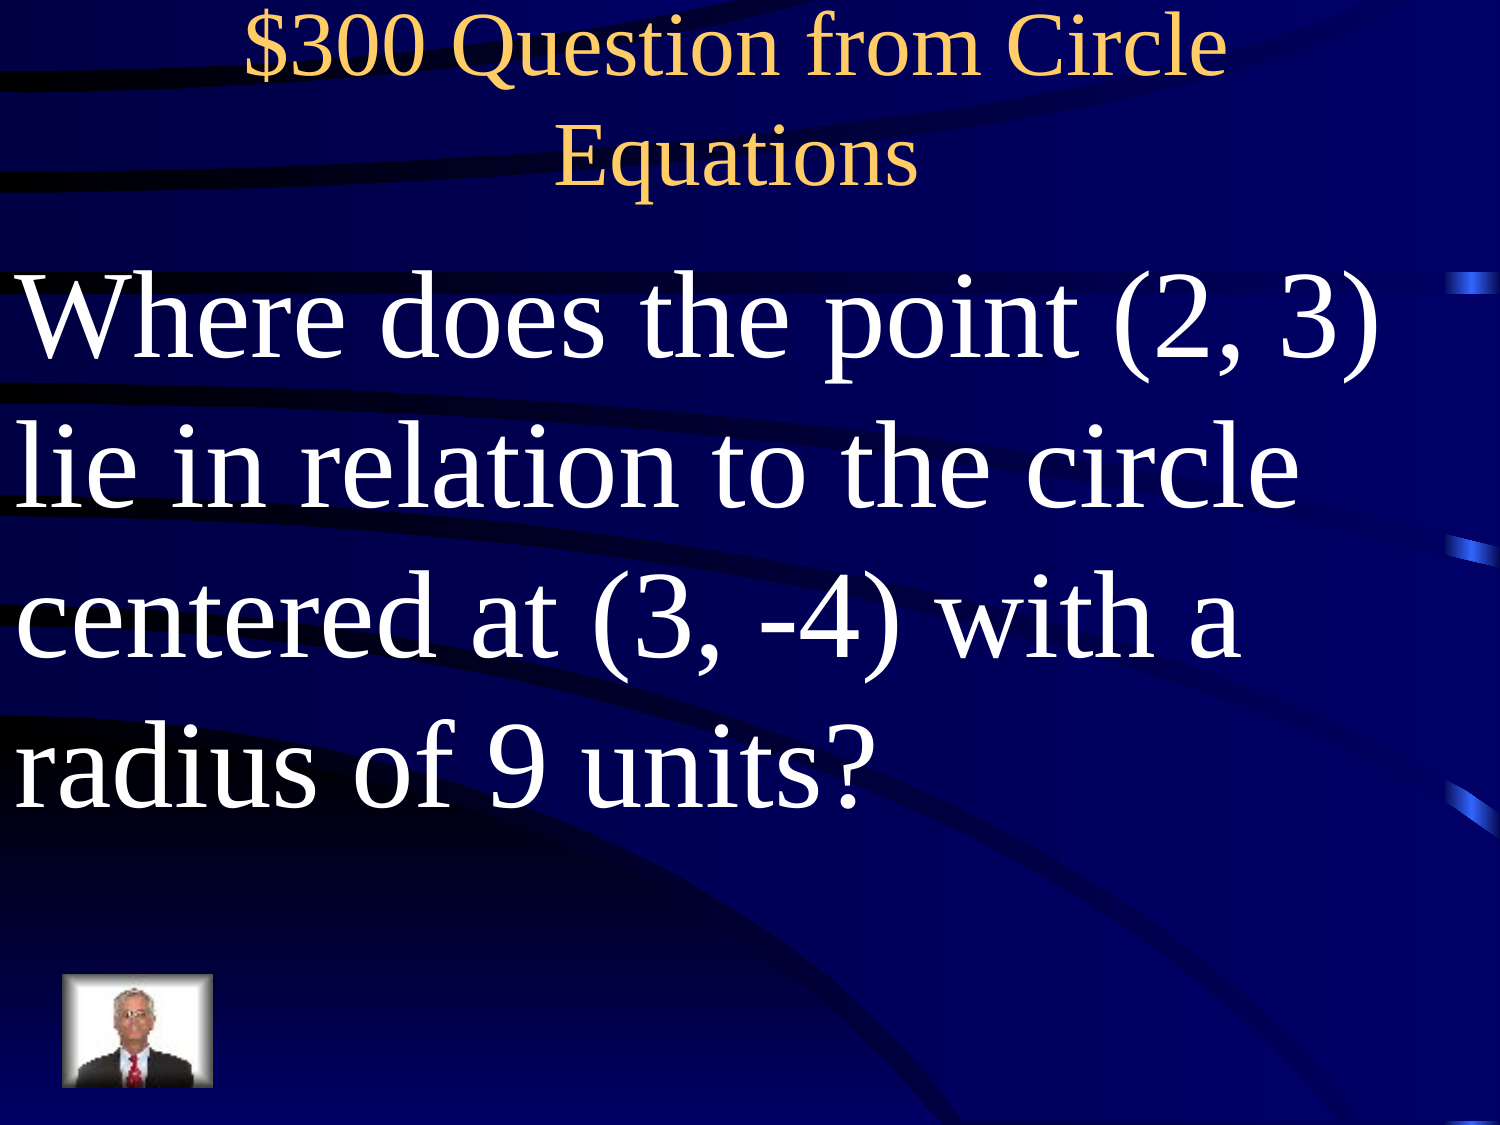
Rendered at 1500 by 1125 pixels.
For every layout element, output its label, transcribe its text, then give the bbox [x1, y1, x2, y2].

text_box Where does the point (2, 3) lie in relation to the circle centered at (3, -4) with a radius of 9 units? [0, 224, 1500, 840]
title $300 Question from Circle Equations [99, 0, 1376, 188]
picture [62, 974, 213, 1088]
